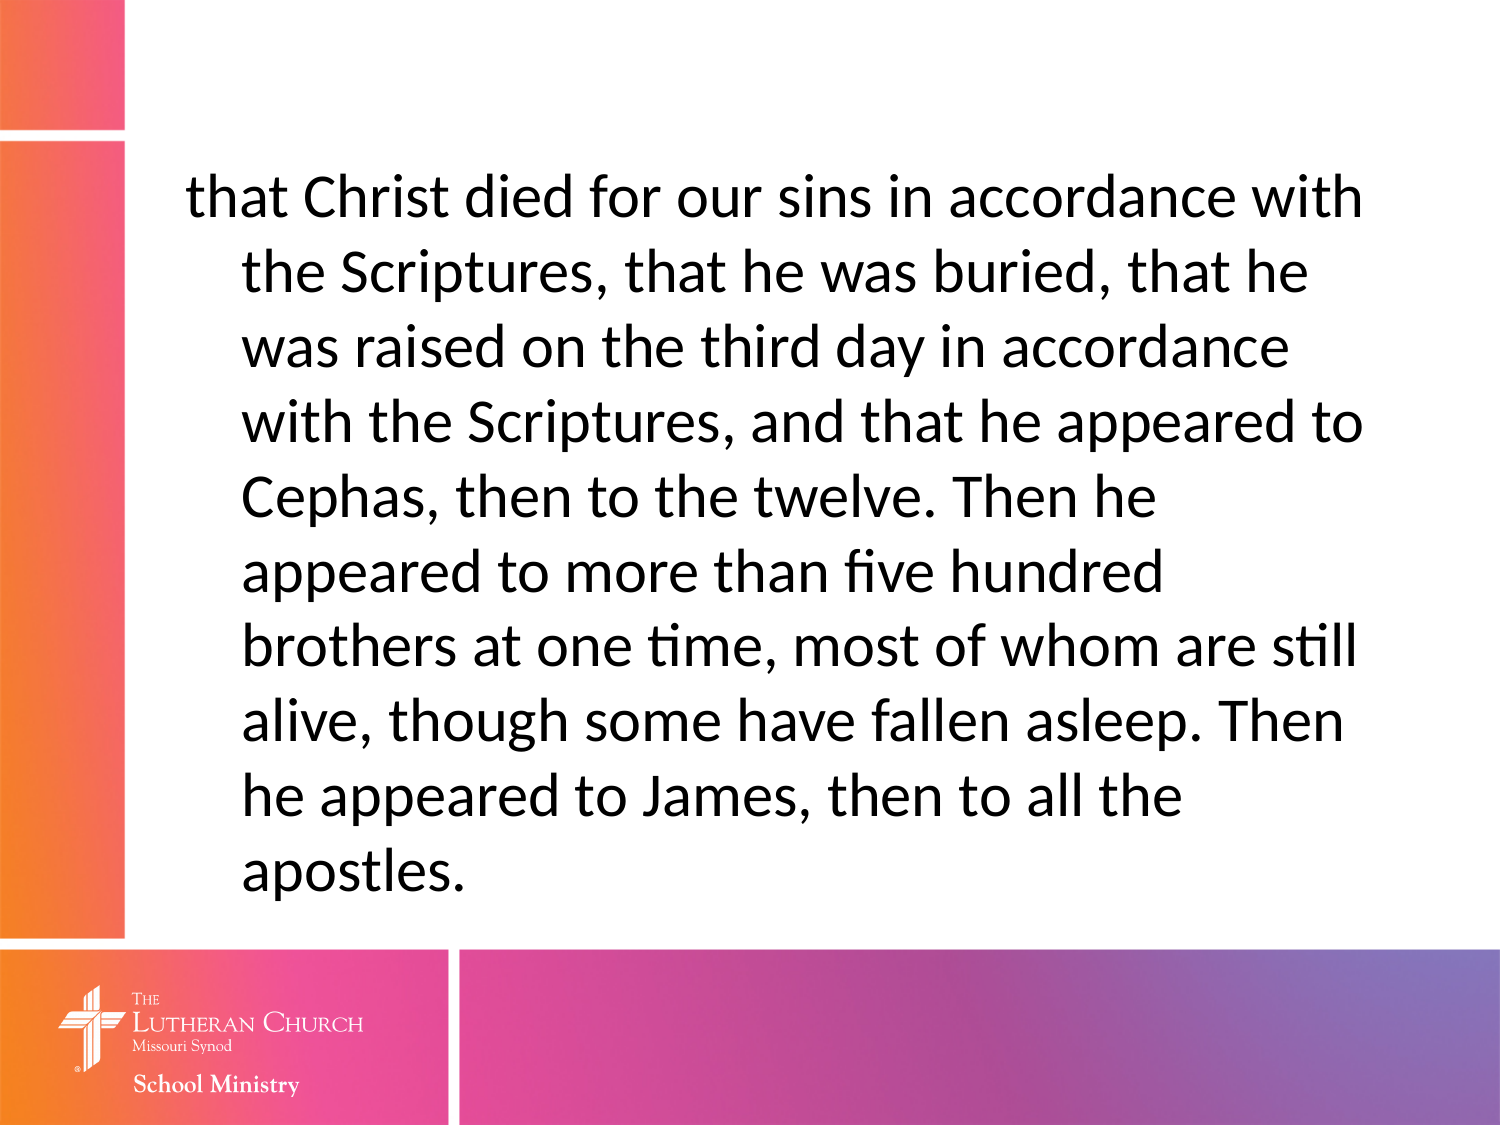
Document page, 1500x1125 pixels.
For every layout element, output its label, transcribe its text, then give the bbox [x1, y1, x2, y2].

list that Christ died for our sins in accordance with the Scriptures, that he was buried, that he was raised on the third day in accordance with the Scriptures, and that he appeared to Cephas, then to the twelve. Then he appeared to more than five hundred brothers at one time, most of whom are still alive, though some have fallen asleep. Then he appeared to James, then to all the apostles. [170, 59, 1397, 918]
picture [0, 0, 1500, 1125]
